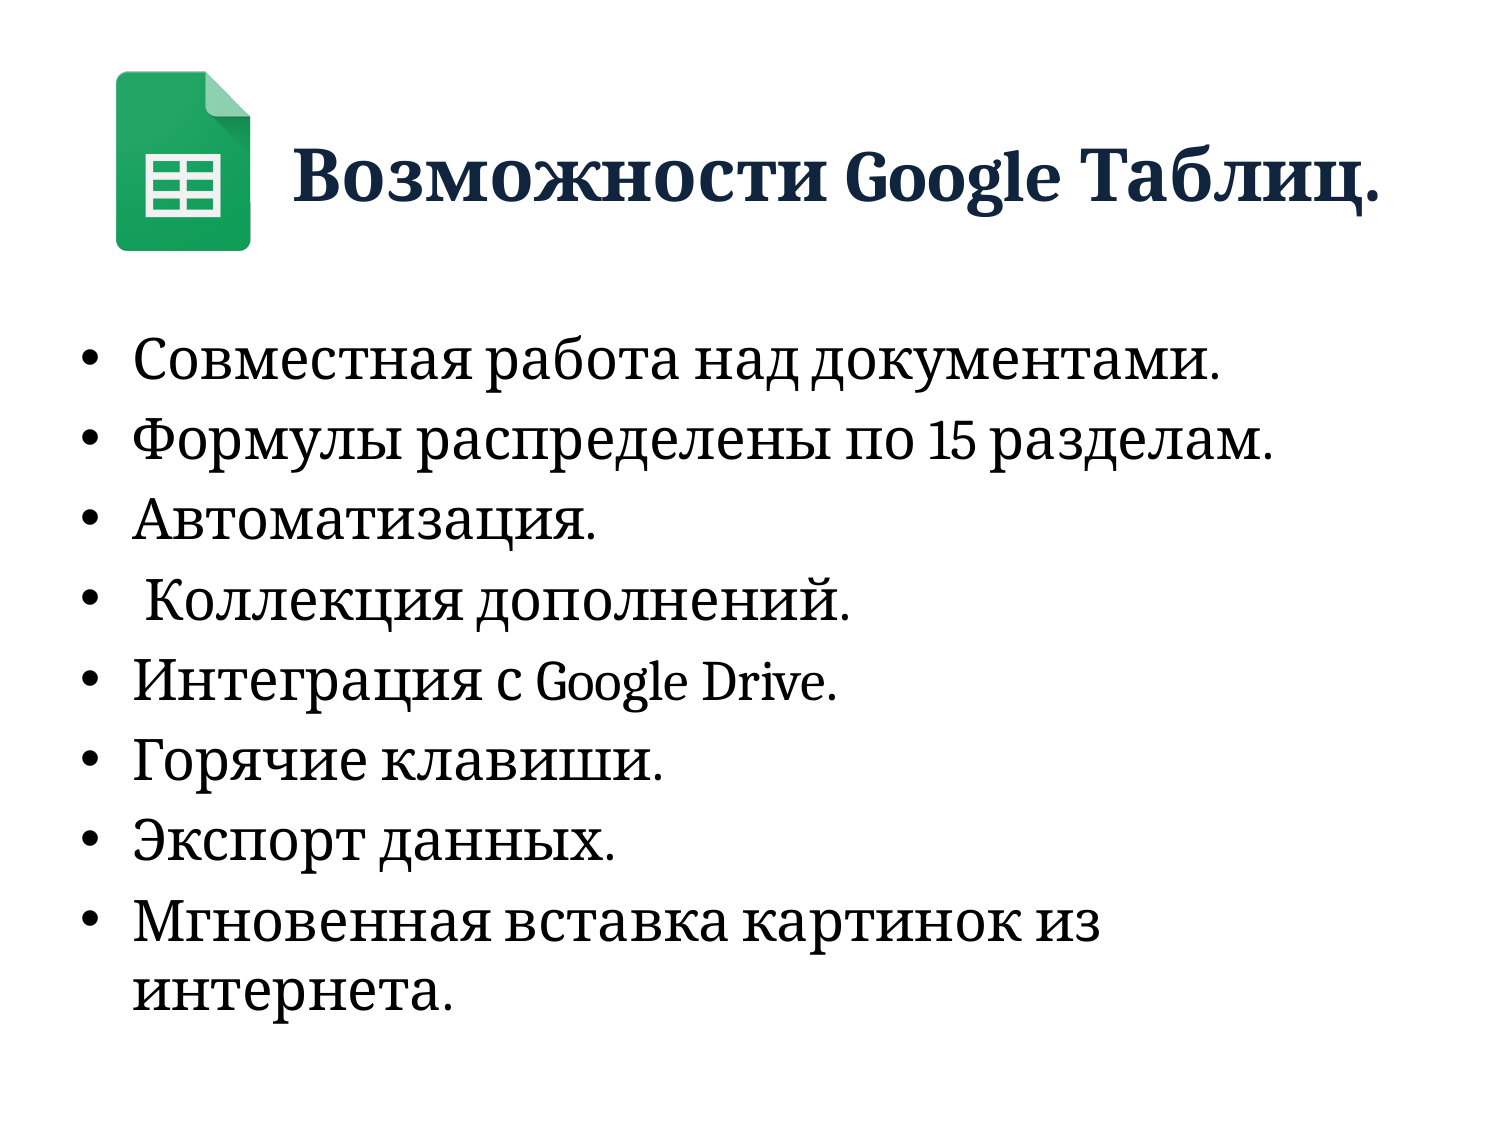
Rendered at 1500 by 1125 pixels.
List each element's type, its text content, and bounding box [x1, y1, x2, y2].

title Возможности Google Таблиц. [277, 78, 1425, 266]
list Совместная работа над документами. Формулы распределены по 15 разделам. Автоматизация. Коллекция дополнений. Интеграция с Google Drive. Горячие клавиши. Экспорт данных. Мгновенная вставка картинок из интернета. [64, 314, 1415, 1041]
picture [88, 66, 278, 256]
